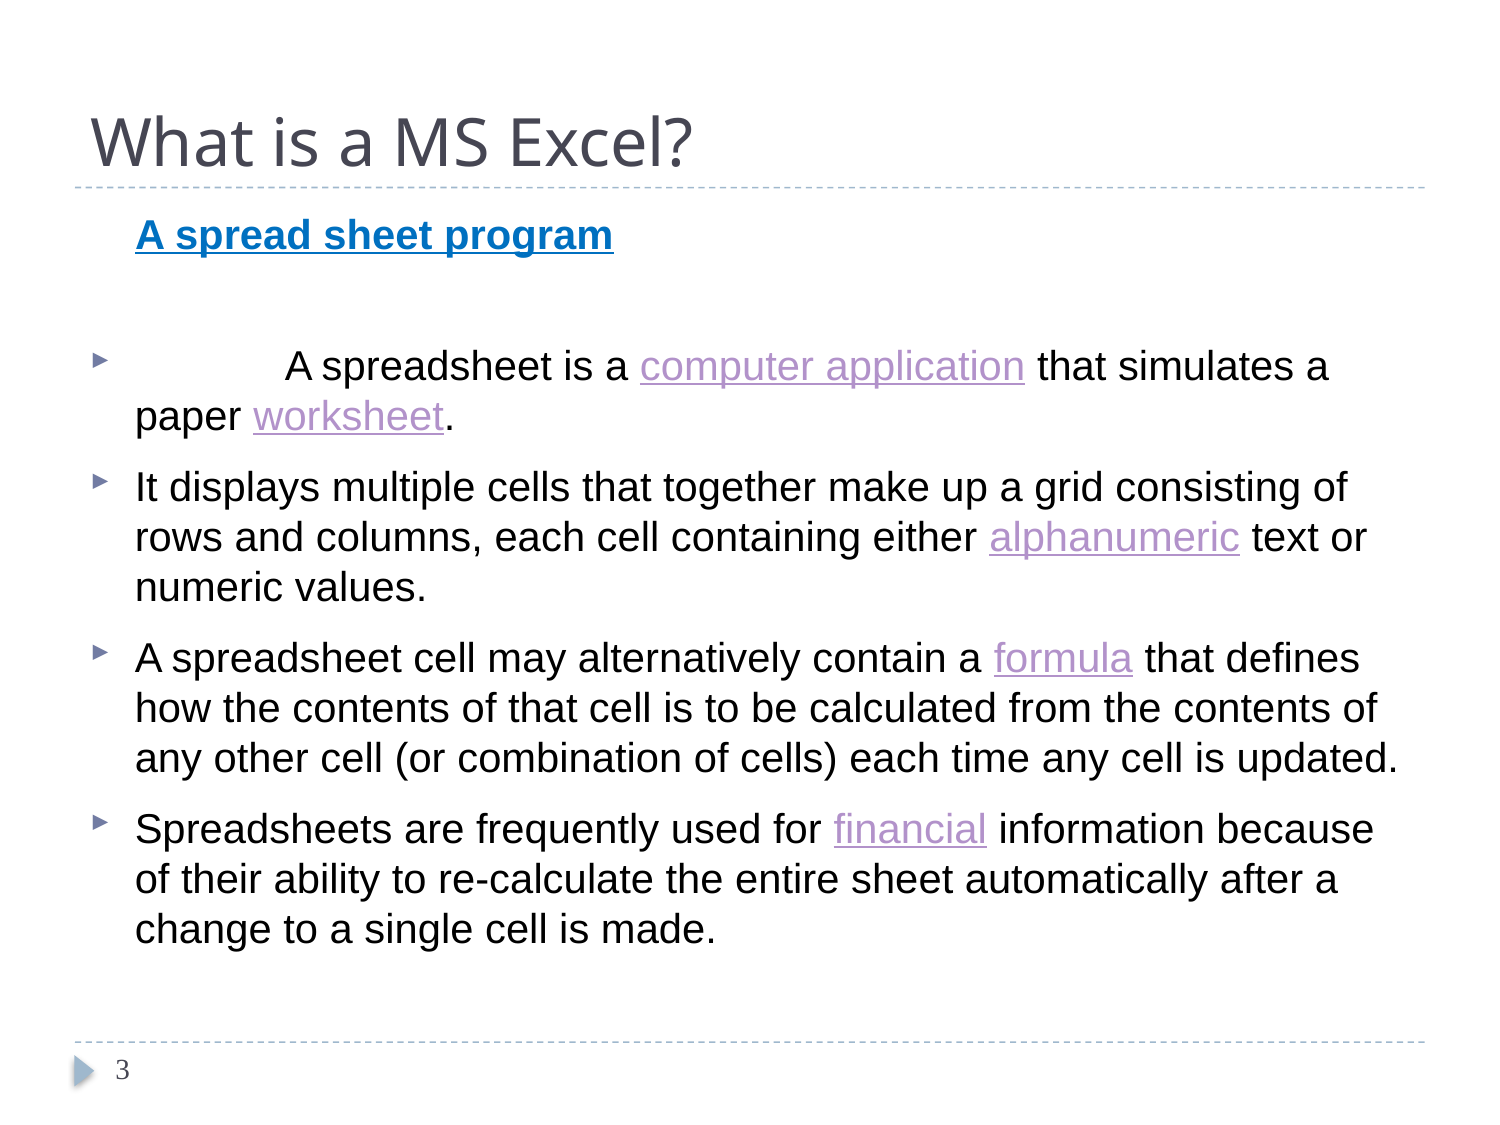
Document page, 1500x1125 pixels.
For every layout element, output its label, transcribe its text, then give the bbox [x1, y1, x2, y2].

title What is a MS Excel? [74, 24, 1426, 188]
list A spread sheet program A spreadsheet is a computer application that simulates a paper worksheet. It displays multiple cells that together make up a grid consisting of rows and columns, each cell containing either alphanumeric text or numeric values. A spreadsheet cell may alternatively contain a formula that defines how the contents of that cell is to be calculated from the contents of any other cell (or combination of cells) each time any cell is updated. Spreadsheets are frequently used for financial information because of their ability to re-calculate the entire sheet automatically after a change to a single cell is made. [74, 199, 1426, 1067]
slide_number 3 [100, 1067, 426, 1103]
